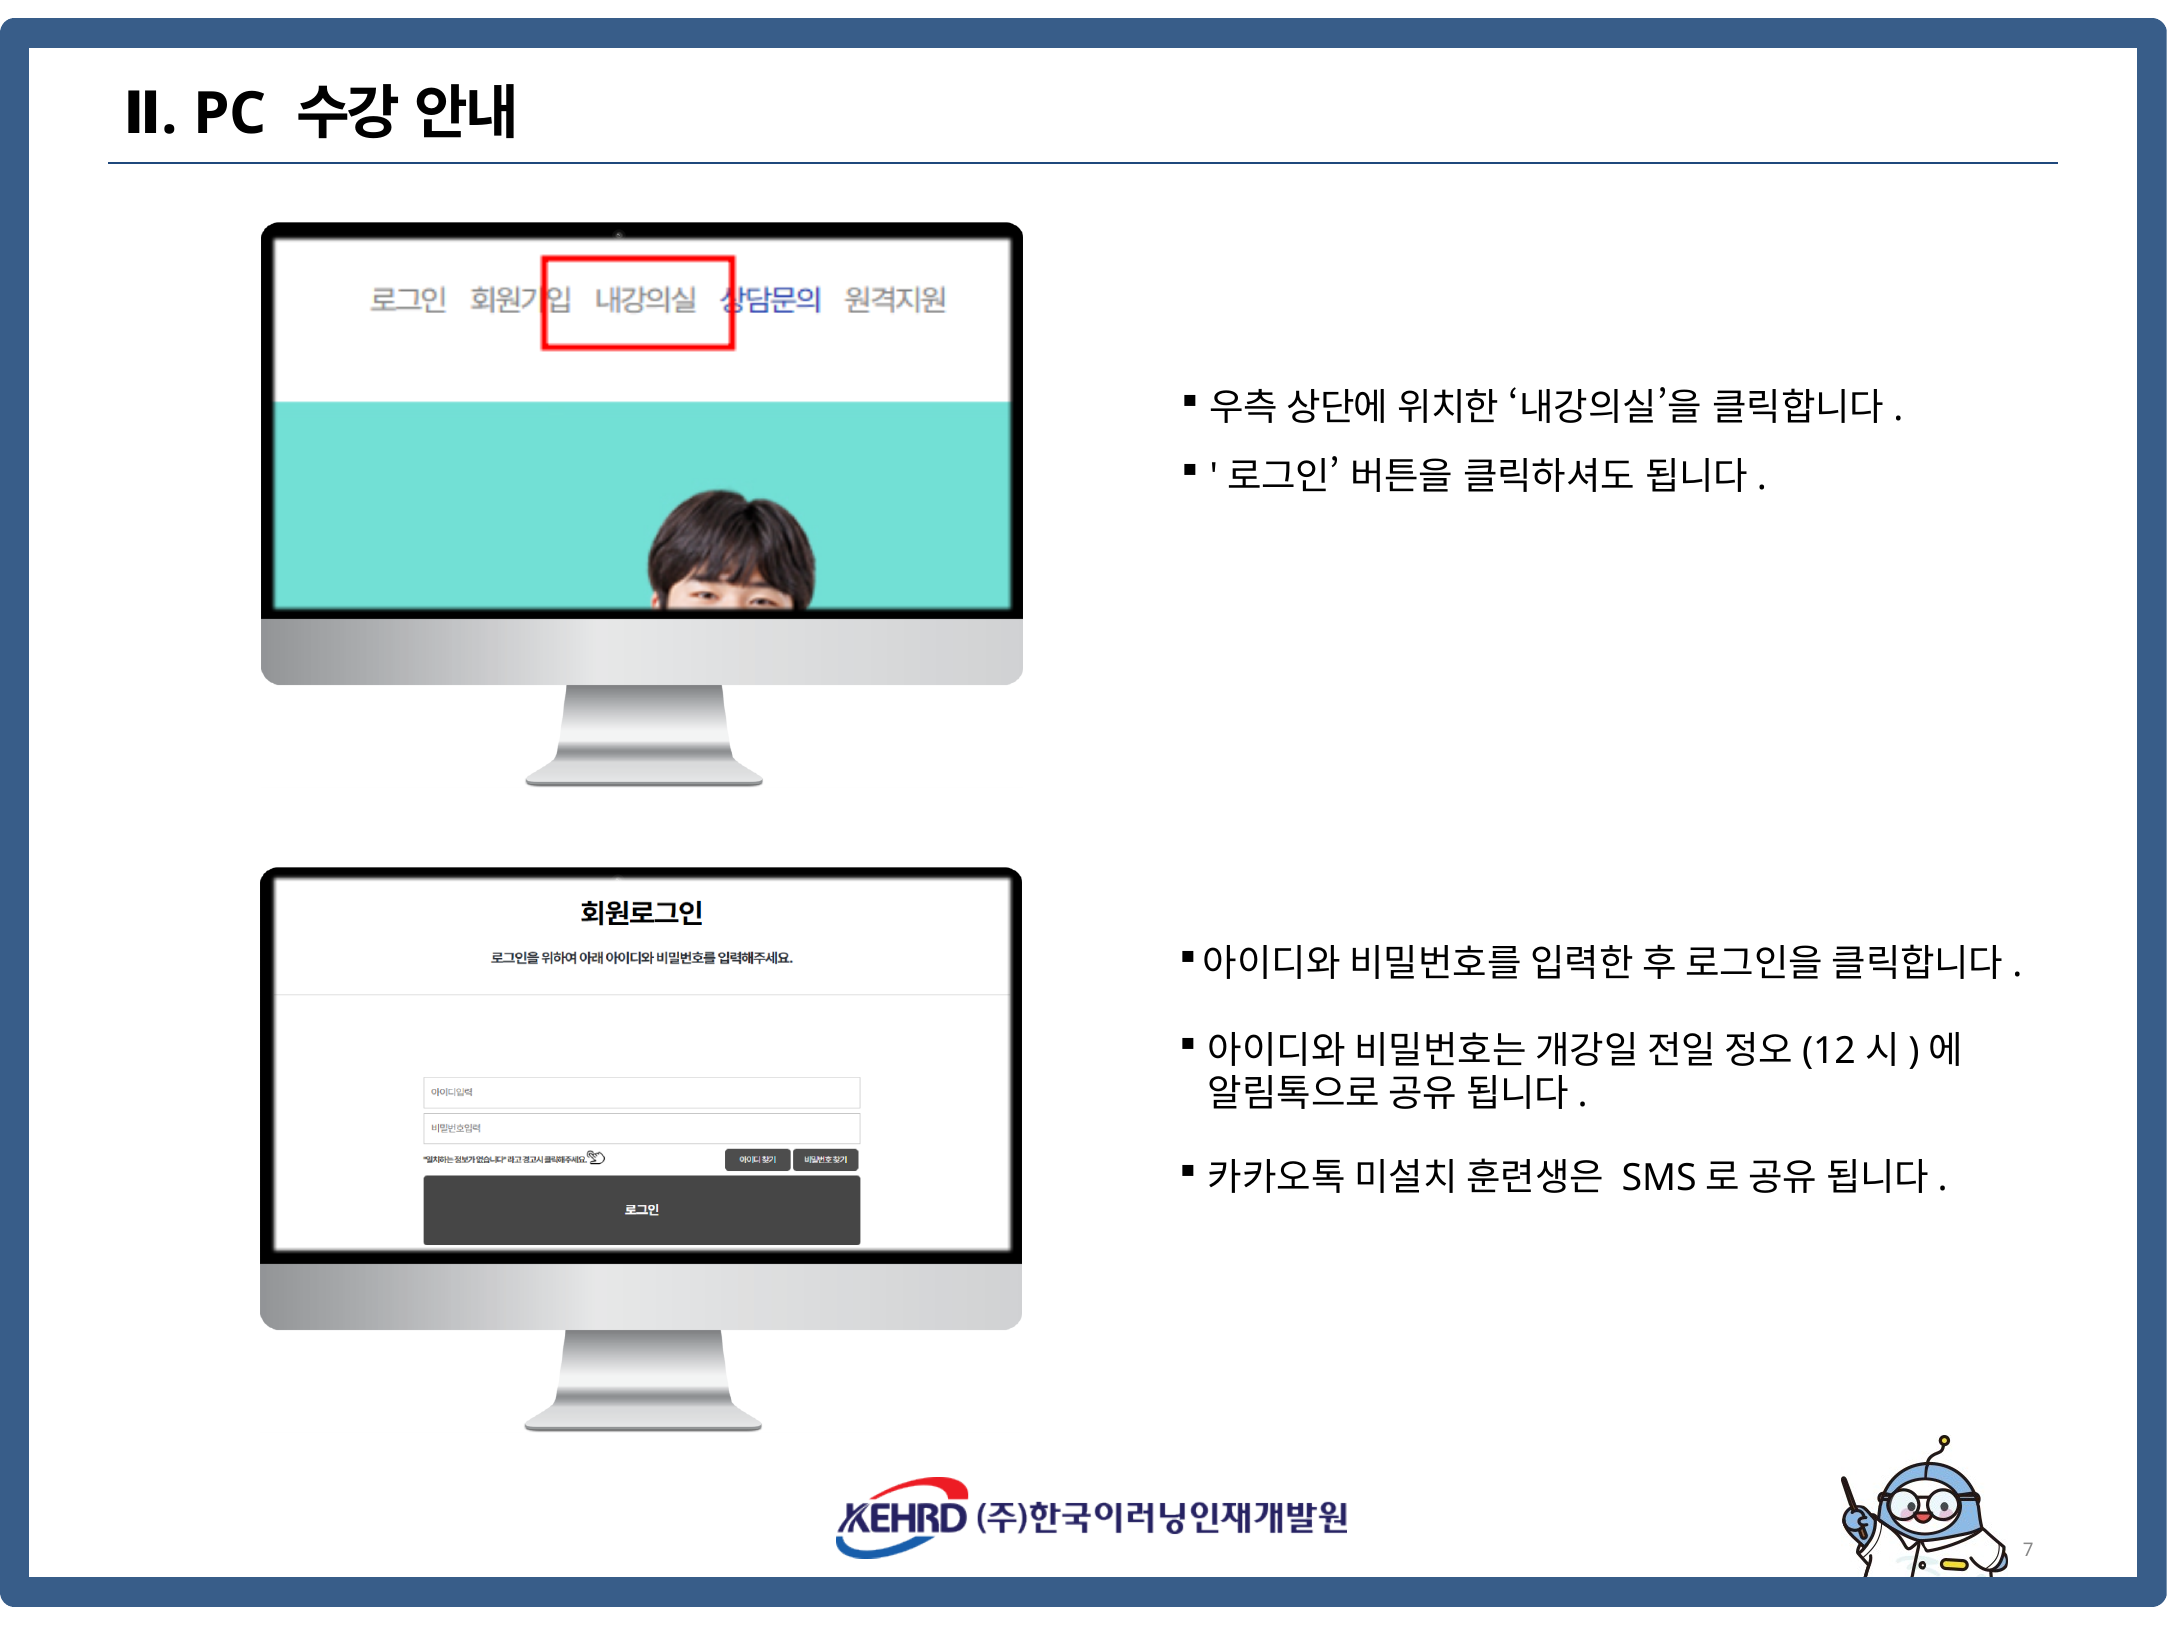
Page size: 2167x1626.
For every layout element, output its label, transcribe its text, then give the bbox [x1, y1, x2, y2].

slide_number 7 [2016, 1534, 2052, 1625]
title Ⅱ. PC 수강 안내 [121, 73, 543, 347]
text_box 우측 상단에 위치한 ‘내강의실’을 클릭합니다. '로그인’ 버튼을 클릭하셔도 됩니다. [1179, 358, 2048, 498]
picture [259, 866, 1022, 1433]
text_box 아이디와 비밀번호를 입력한 후 로그인을 클릭합니다. 아이디와 비밀번호는 개강일 전일 정오(12시)에 알림톡으로 공유 됩니다. 카카오톡 미설치 훈련생은 SMS로 공유 됩니다. [1177, 937, 2083, 1199]
picture [836, 1477, 1347, 1559]
picture [260, 222, 1023, 789]
picture [1841, 1435, 2008, 1577]
